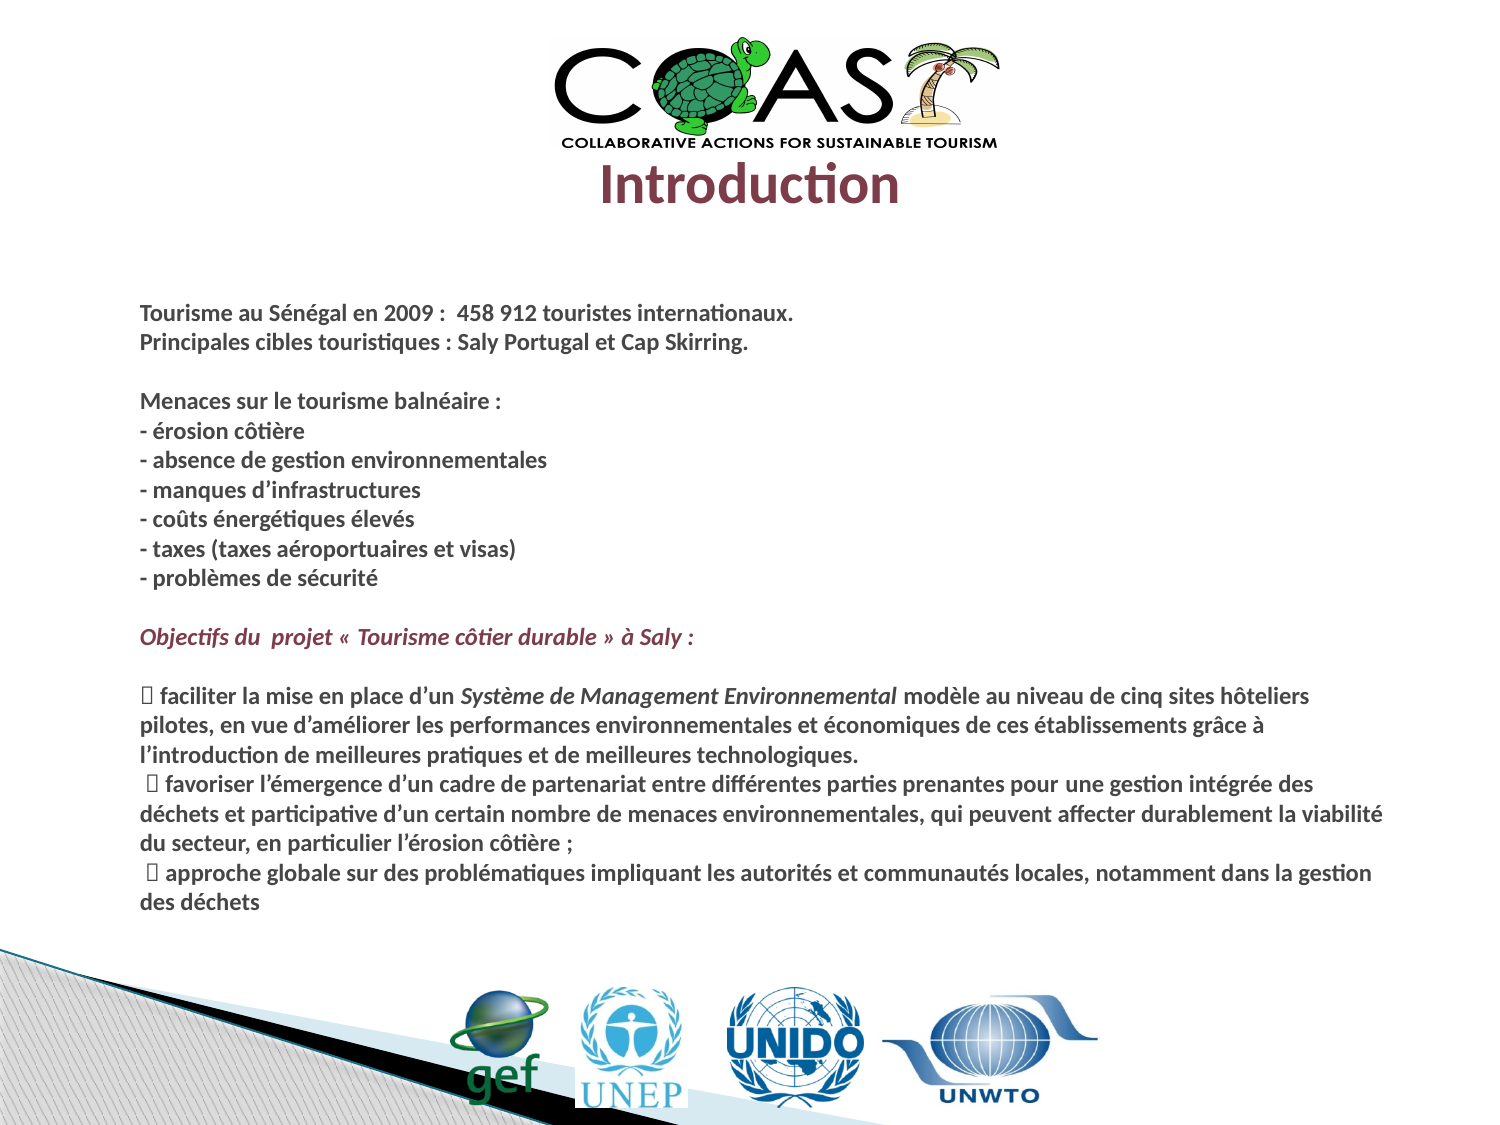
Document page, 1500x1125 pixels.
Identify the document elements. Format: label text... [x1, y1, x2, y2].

picture [575, 987, 688, 1108]
picture [549, 37, 1000, 137]
title Tourisme au Sénégal en 2009 : 458 912 touristes internationaux. Principales cibles touristiques : Saly Portugal et Cap Skirring. Menaces sur le tourisme balnéaire : - érosion côtière - absence de gestion environnementales - manques d’infrastructures - coûts énergétiques élevés - taxes (taxes aéroportuaires et visas) - problèmes de sécurité Objectifs du projet « Tourisme côtier durable » à Saly :  faciliter la mise en place d’un Système de Management Environnemental modèle au niveau de cinq sites hôteliers pilotes, en vue d’améliorer les performances environnementales et économiques de ces établissements grâce à l’introduction de meilleures pratiques et de meilleures technologiques.  favoriser l’émergence d’un cadre de partenariat entre différentes parties prenantes pour une gestion intégrée des déchets et participative d’un certain nombre de menaces environnementales, qui peuvent affecter durablement la viabilité du secteur, en particulier l’érosion côtière ;  approche globale sur des problématiques impliquant les autorités et communautés locales, notamment dans la gestion des déchets [125, 287, 1400, 925]
picture [877, 987, 1100, 1108]
picture [727, 987, 864, 1108]
picture [447, 987, 551, 1108]
text_box Introduction [0, 137, 1500, 223]
